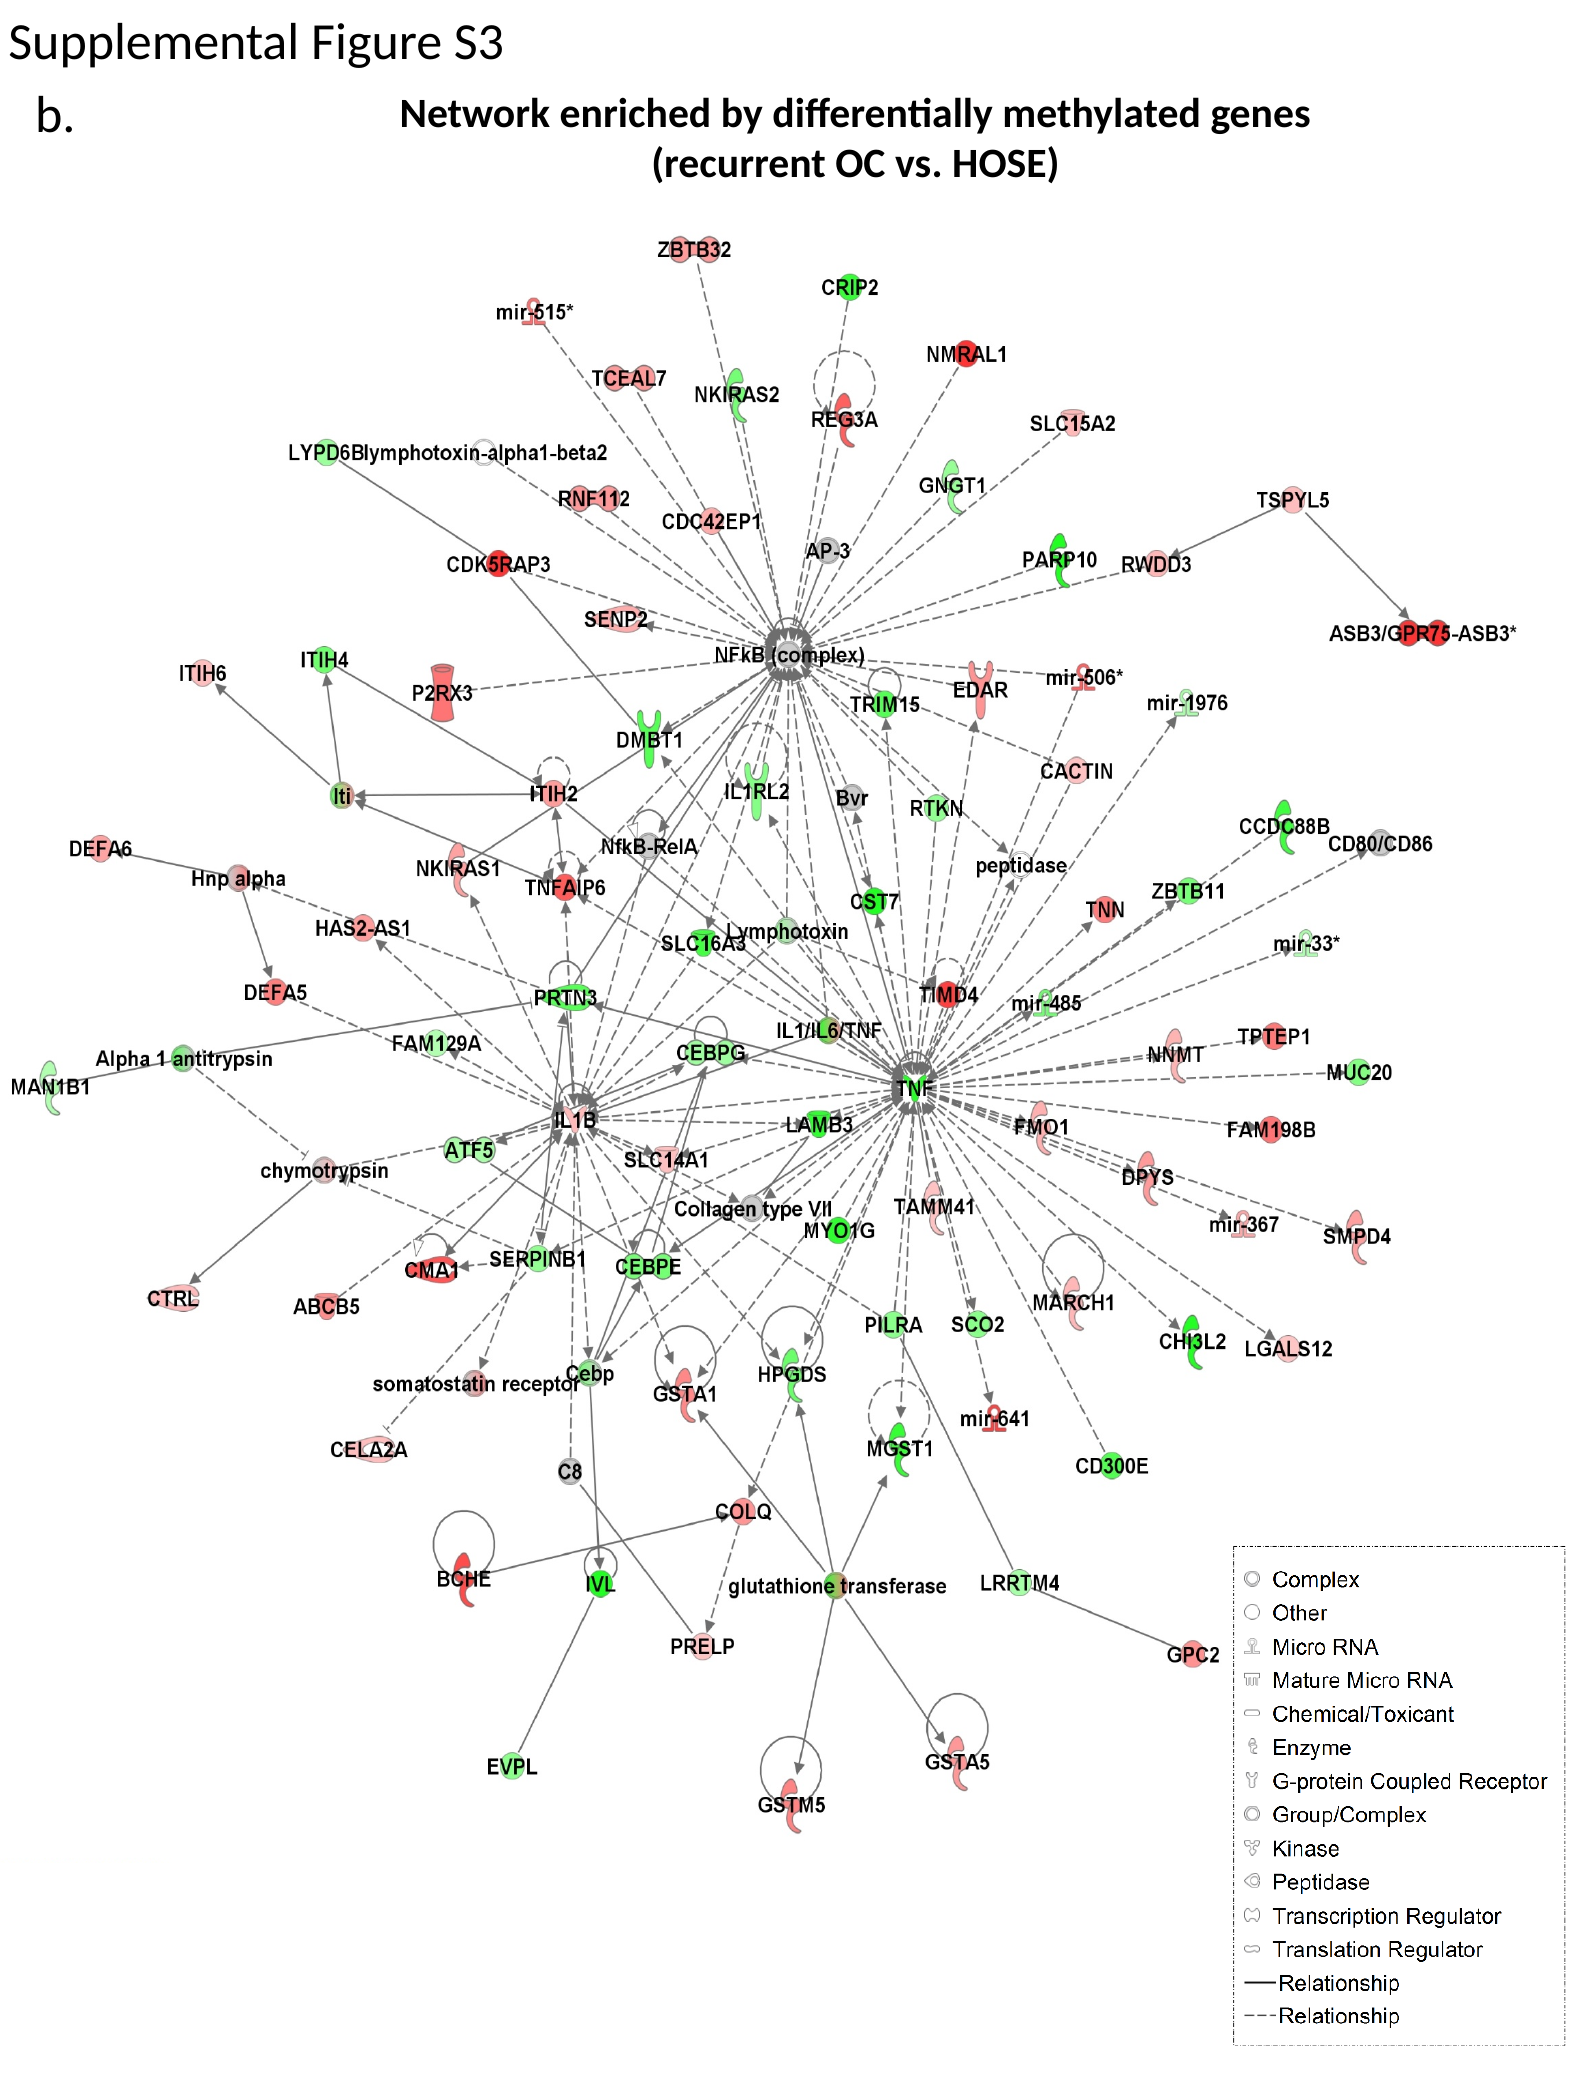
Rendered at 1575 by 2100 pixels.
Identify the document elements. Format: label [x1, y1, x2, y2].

text_box [0, 0, 1575, 2058]
